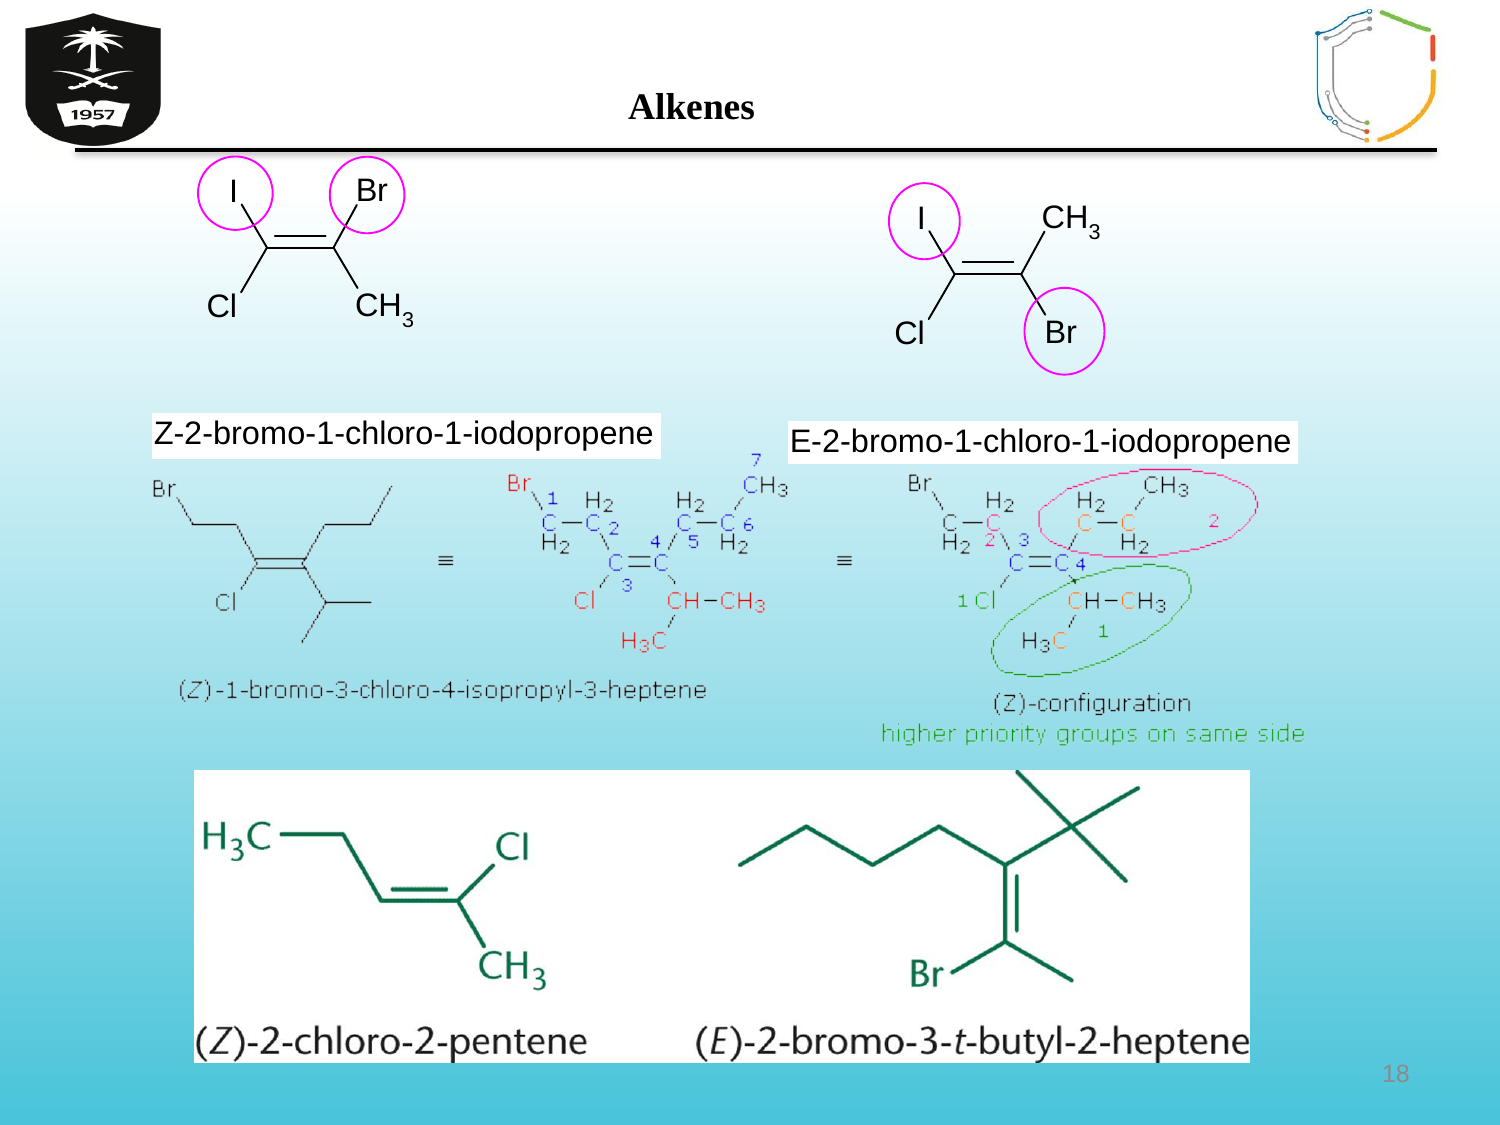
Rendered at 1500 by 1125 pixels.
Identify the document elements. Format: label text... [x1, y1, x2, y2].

text_box Alkenes [613, 74, 771, 135]
slide_number 18 [1074, 1042, 1425, 1103]
picture [24, 0, 1463, 751]
picture [194, 770, 1251, 1063]
